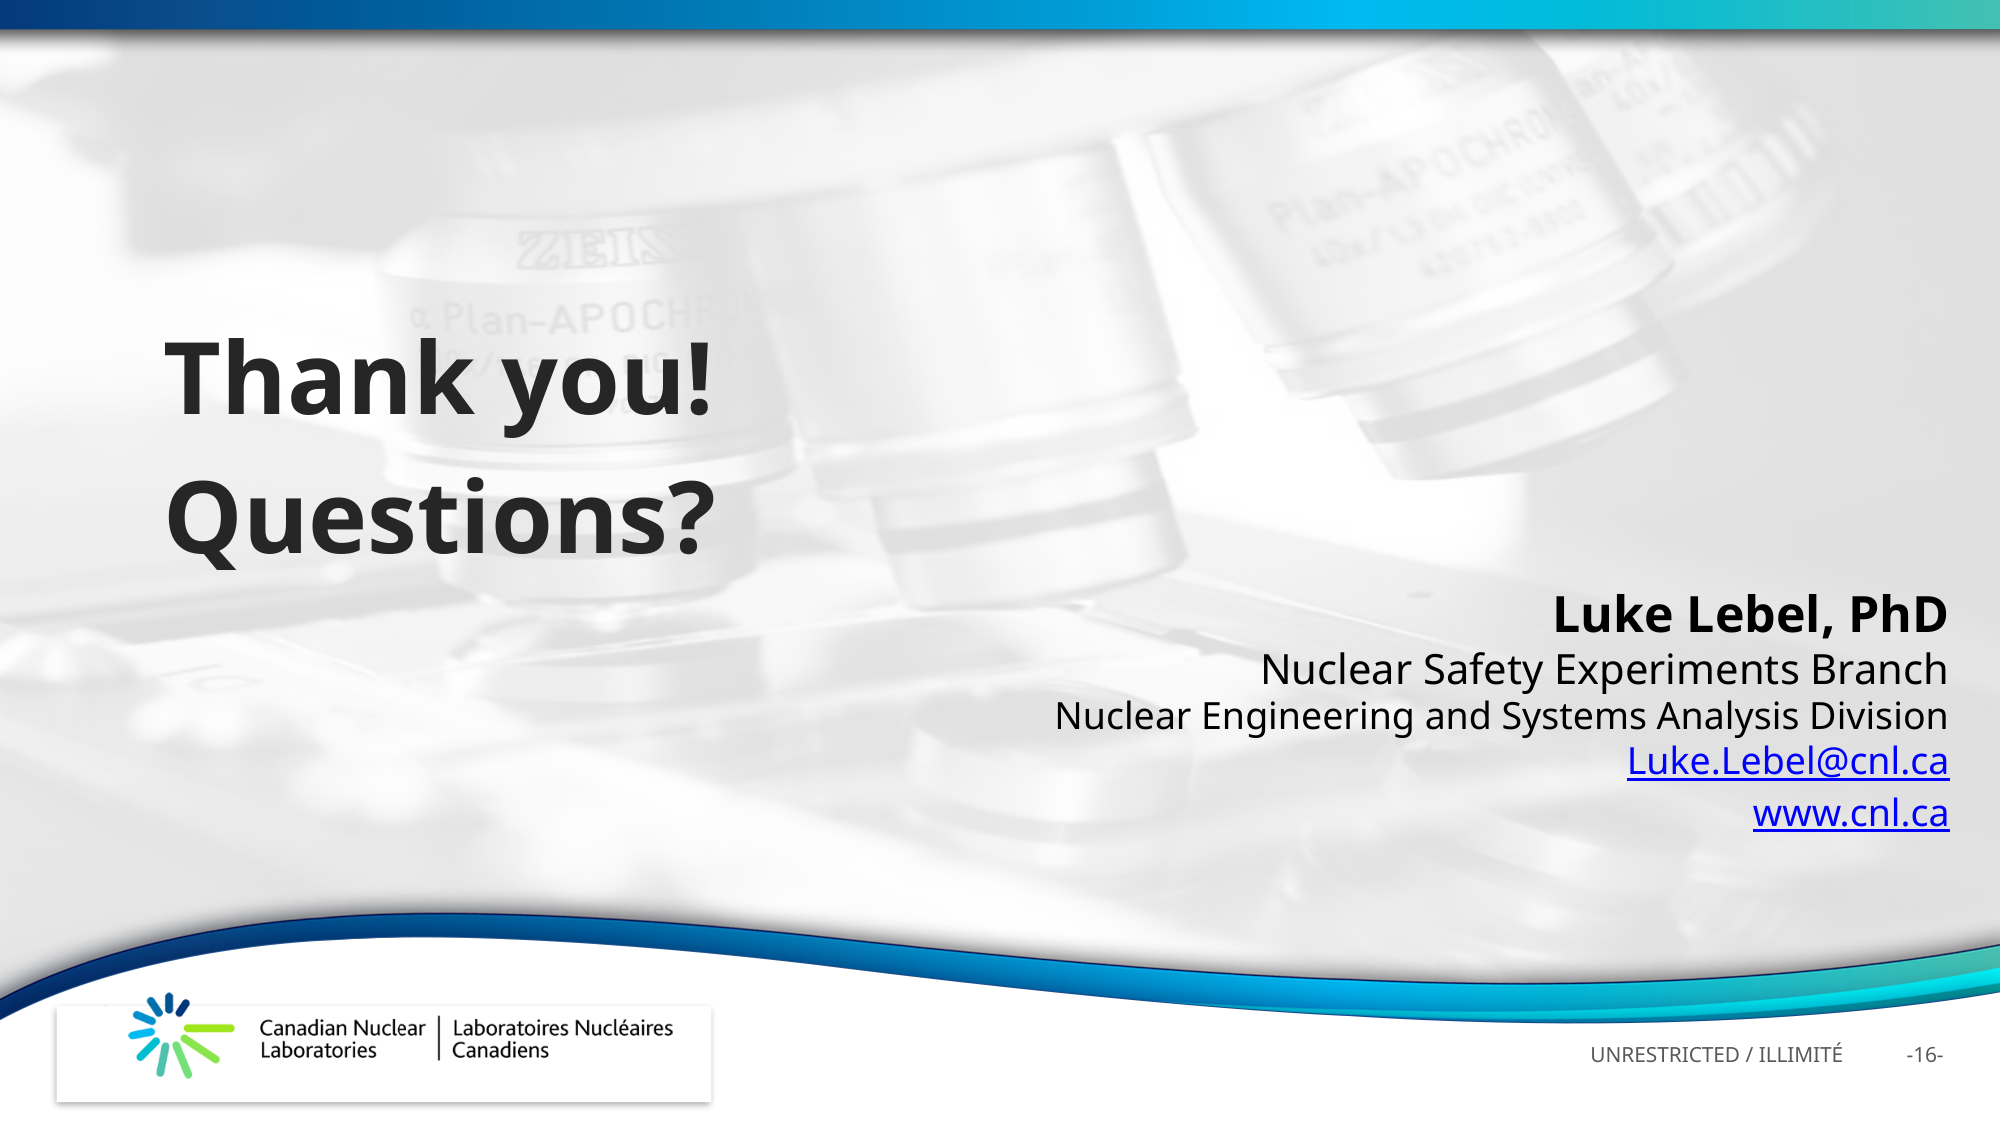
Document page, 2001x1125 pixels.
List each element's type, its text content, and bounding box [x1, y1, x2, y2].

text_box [56, 965, 712, 1105]
text_box Luke Lebel, PhD Nuclear Safety Experiments Branch Nuclear Engineering and Systems Analysis Division Luke.Lebel@cnl.ca www.cnl.ca [1039, 575, 1965, 892]
picture [0, 0, 2000, 1125]
list Thank you! Questions? [148, 32, 1851, 856]
